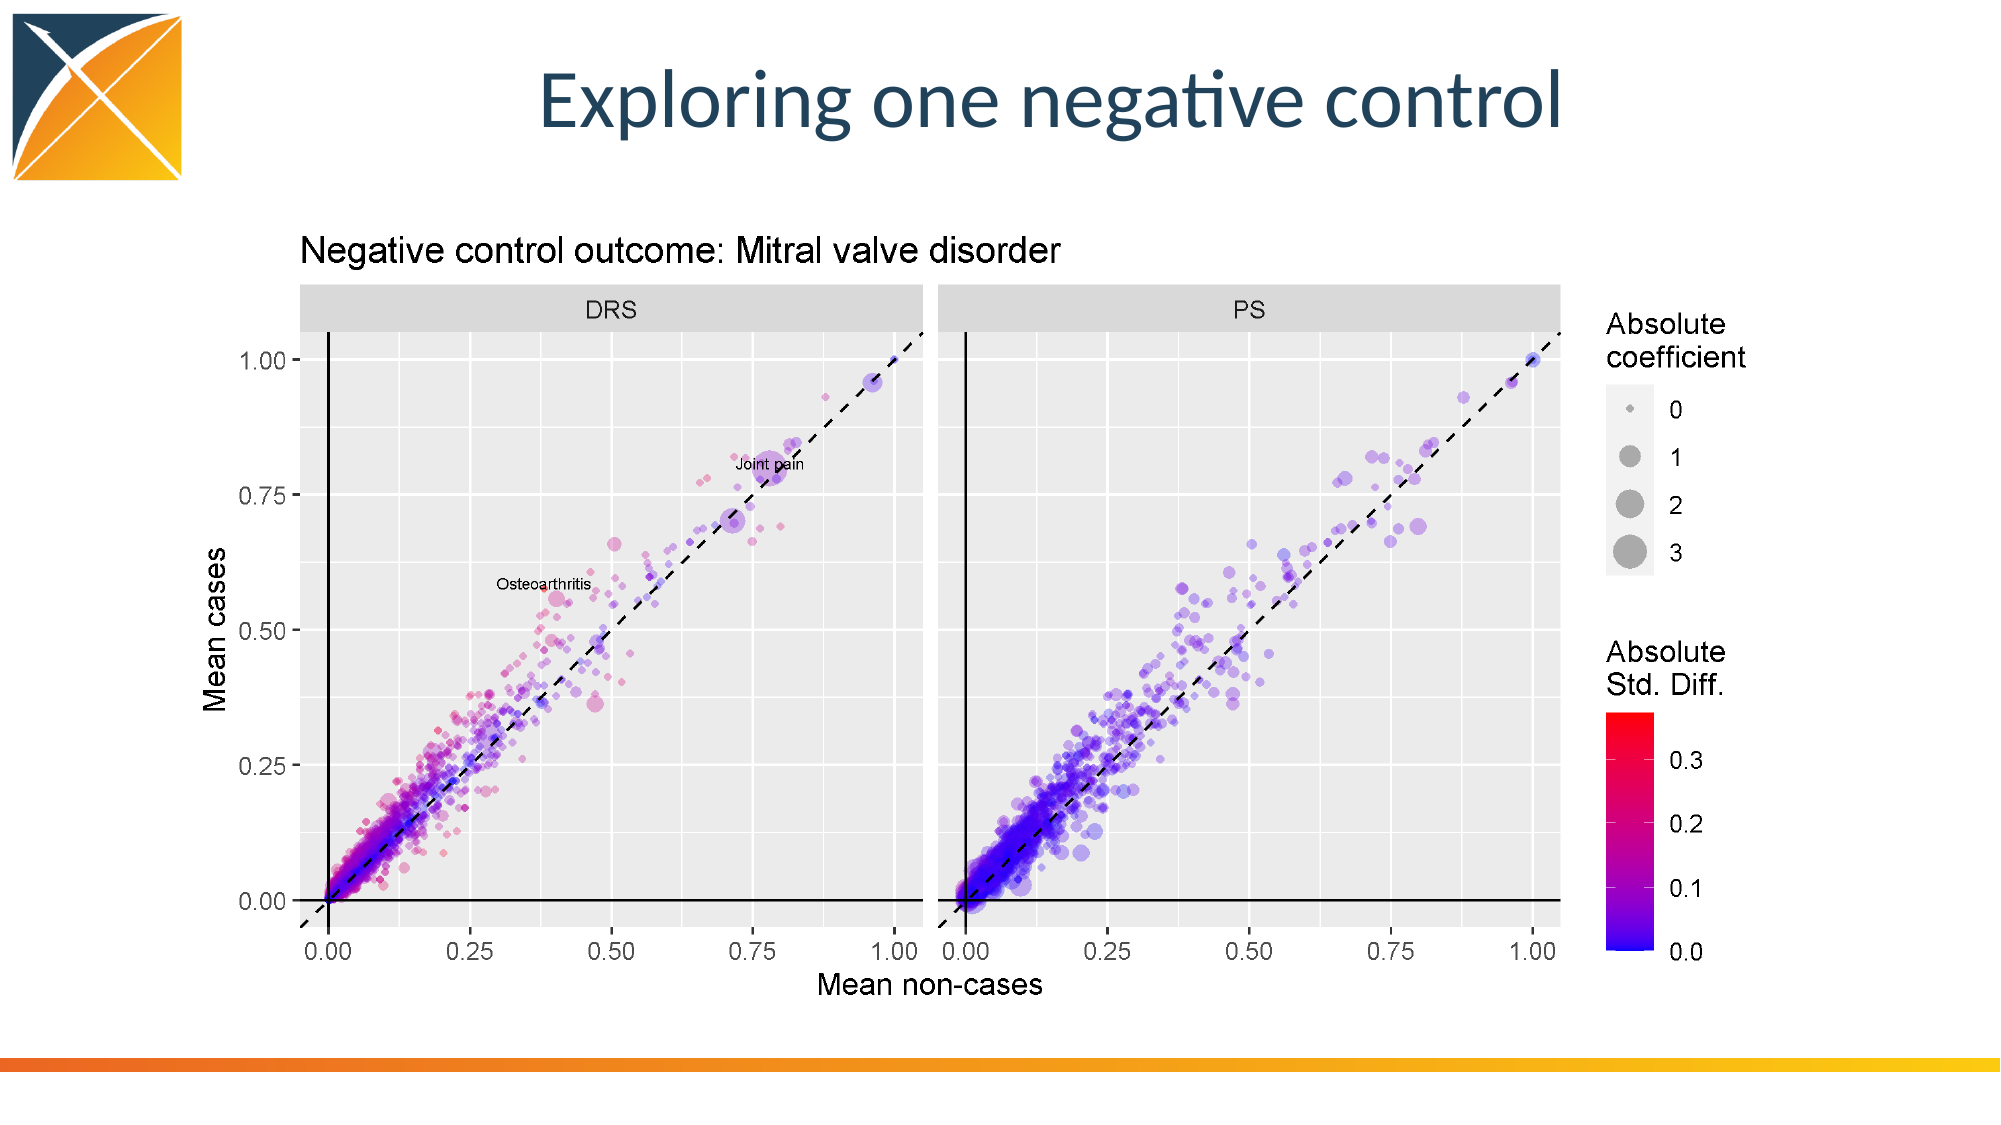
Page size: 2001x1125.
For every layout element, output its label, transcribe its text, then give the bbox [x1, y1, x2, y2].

picture [0, 0, 206, 200]
title Exploring one negative control [205, 24, 1900, 163]
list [187, 220, 1776, 1015]
